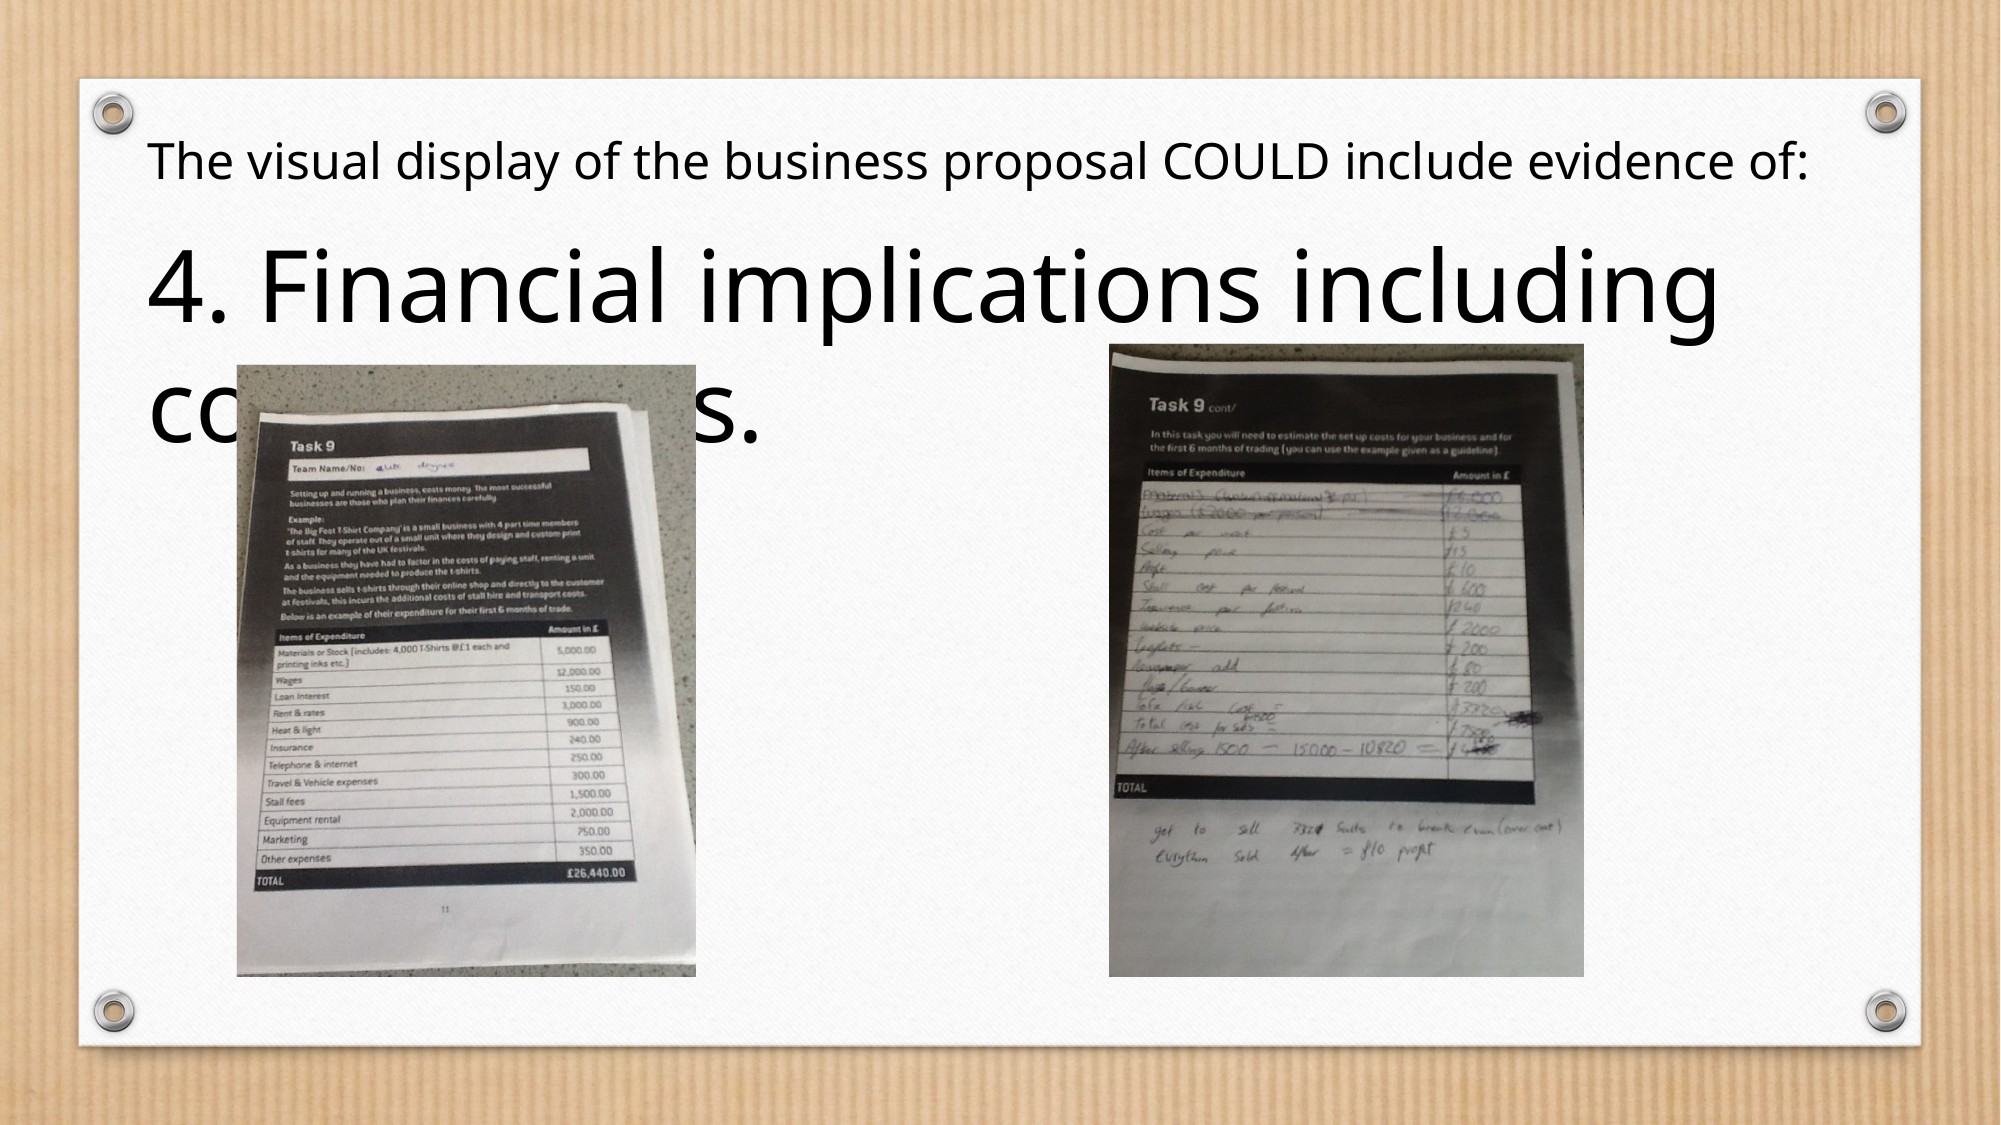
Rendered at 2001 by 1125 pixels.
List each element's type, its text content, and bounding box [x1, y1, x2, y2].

text_box The visual display of the business proposal COULD include evidence of: [133, 122, 1832, 198]
text_box 4. Financial implications including cost analysis. [133, 215, 1832, 471]
picture [0, 0, 2001, 1125]
